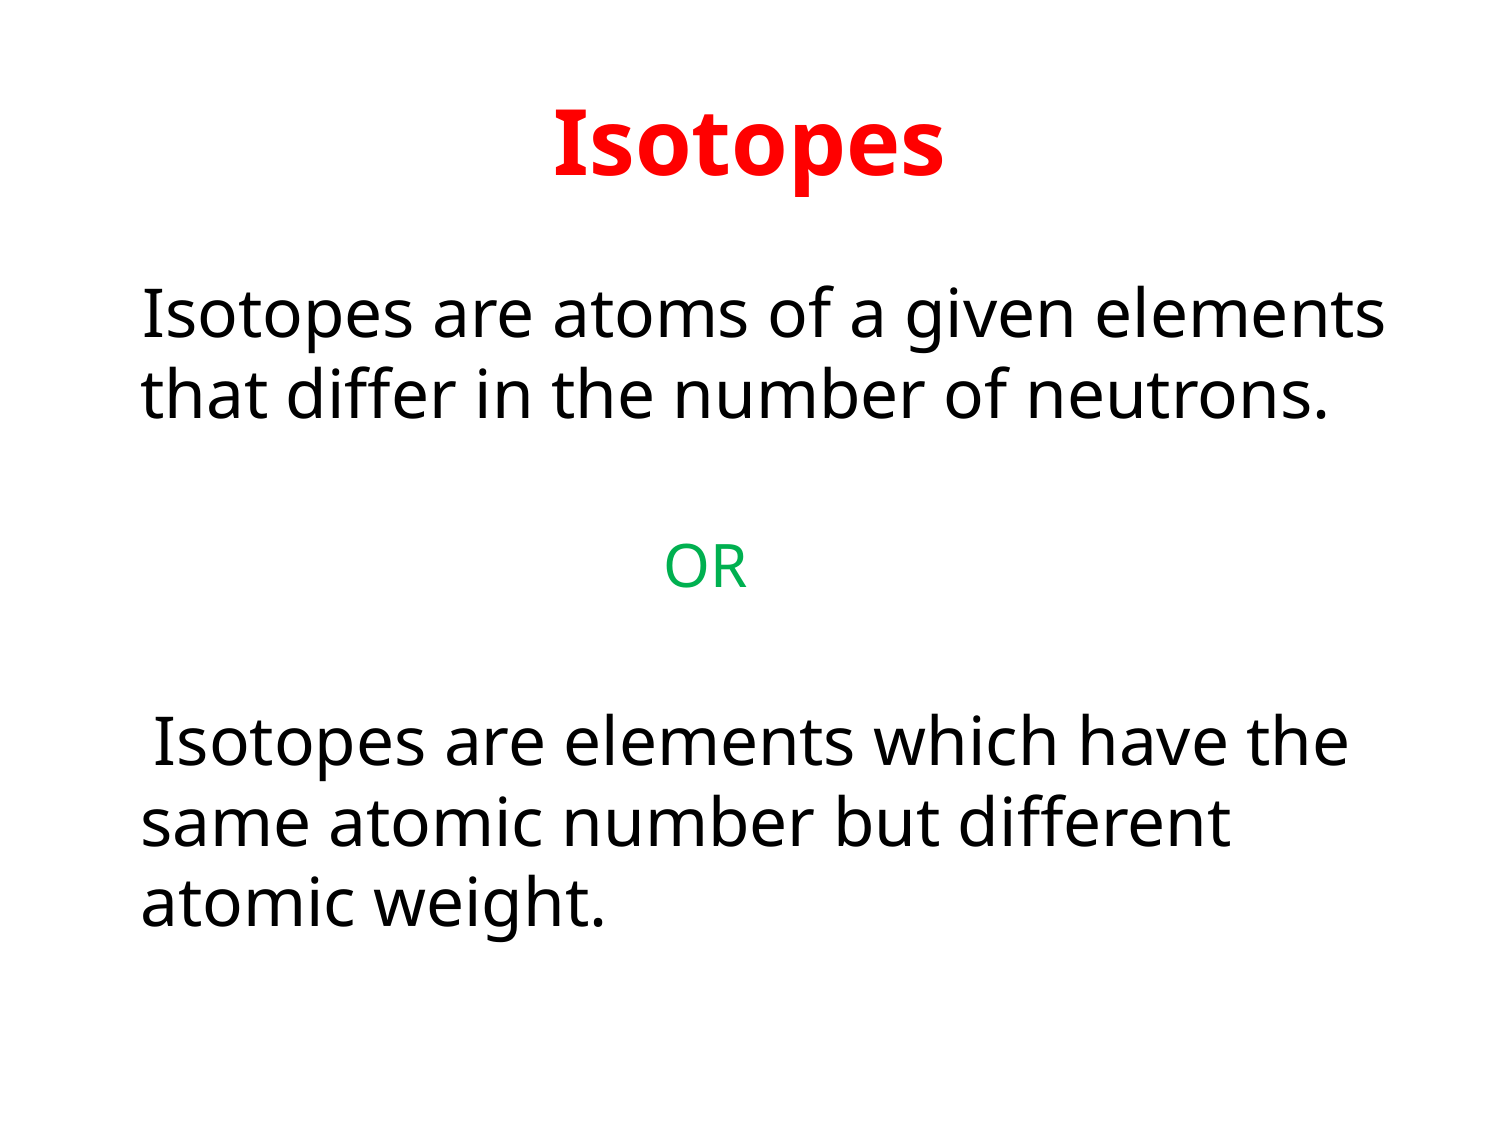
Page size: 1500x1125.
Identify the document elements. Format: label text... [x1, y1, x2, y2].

title Isotopes [75, 45, 1425, 233]
list Isotopes are atoms of a given elements that differ in the number of neutrons. OR Isotopes are elements which have the same atomic number but different atomic weight. [75, 262, 1425, 1005]
